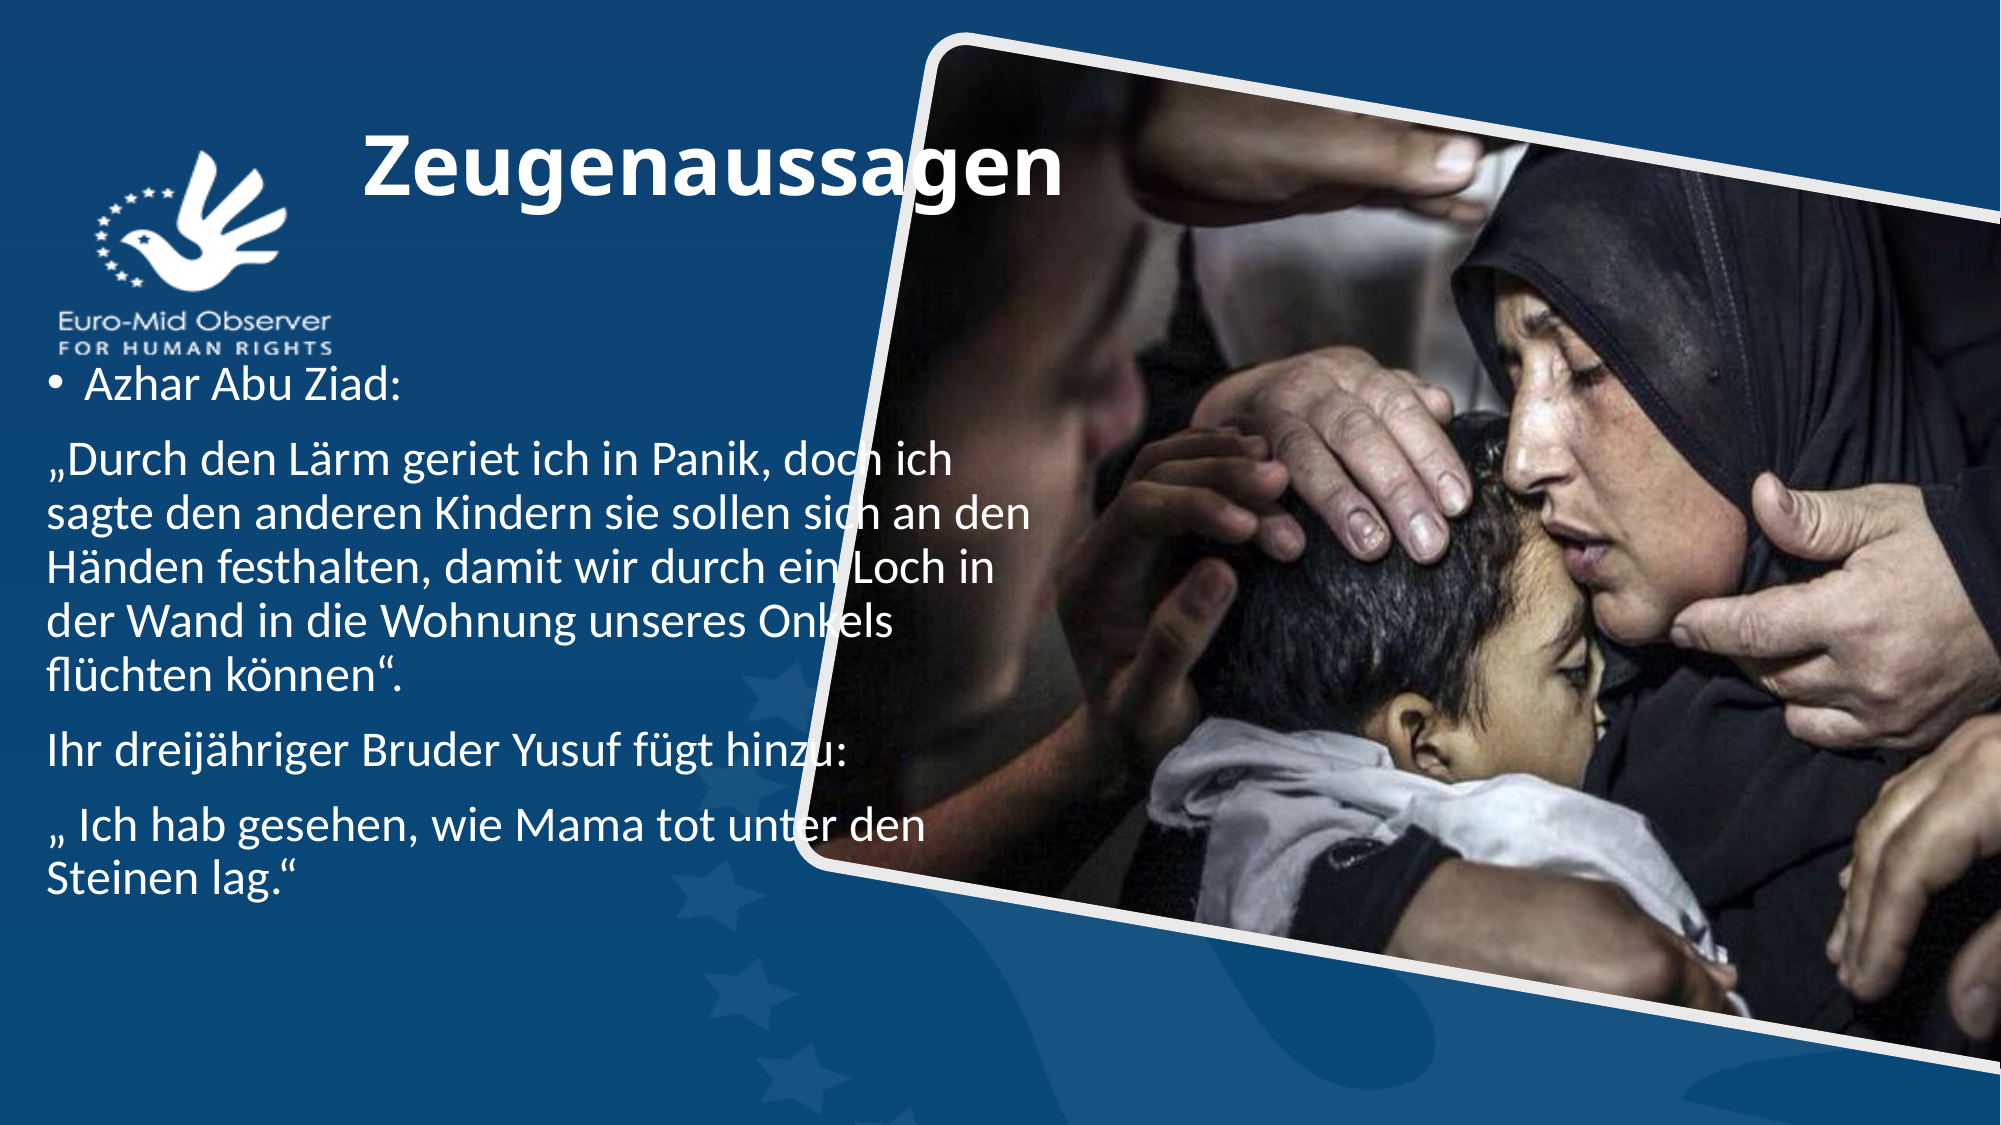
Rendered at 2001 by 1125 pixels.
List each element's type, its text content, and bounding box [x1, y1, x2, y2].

title Zeugenaussagen [347, 57, 1161, 275]
picture [0, 0, 2001, 1125]
list Azhar Abu Ziad: „Durch den Lärm geriet ich in Panik, doch ich sagte den anderen Kindern sie sollen sich an den Händen festhalten, damit wir durch ein Loch in der Wand in die Wohnung unseres Onkels flüchten können“. Ihr dreijähriger Bruder Yusuf fügt hinzu: „ Ich hab gesehen, wie Mama tot unter den Steinen lag.“ [31, 349, 1063, 1078]
